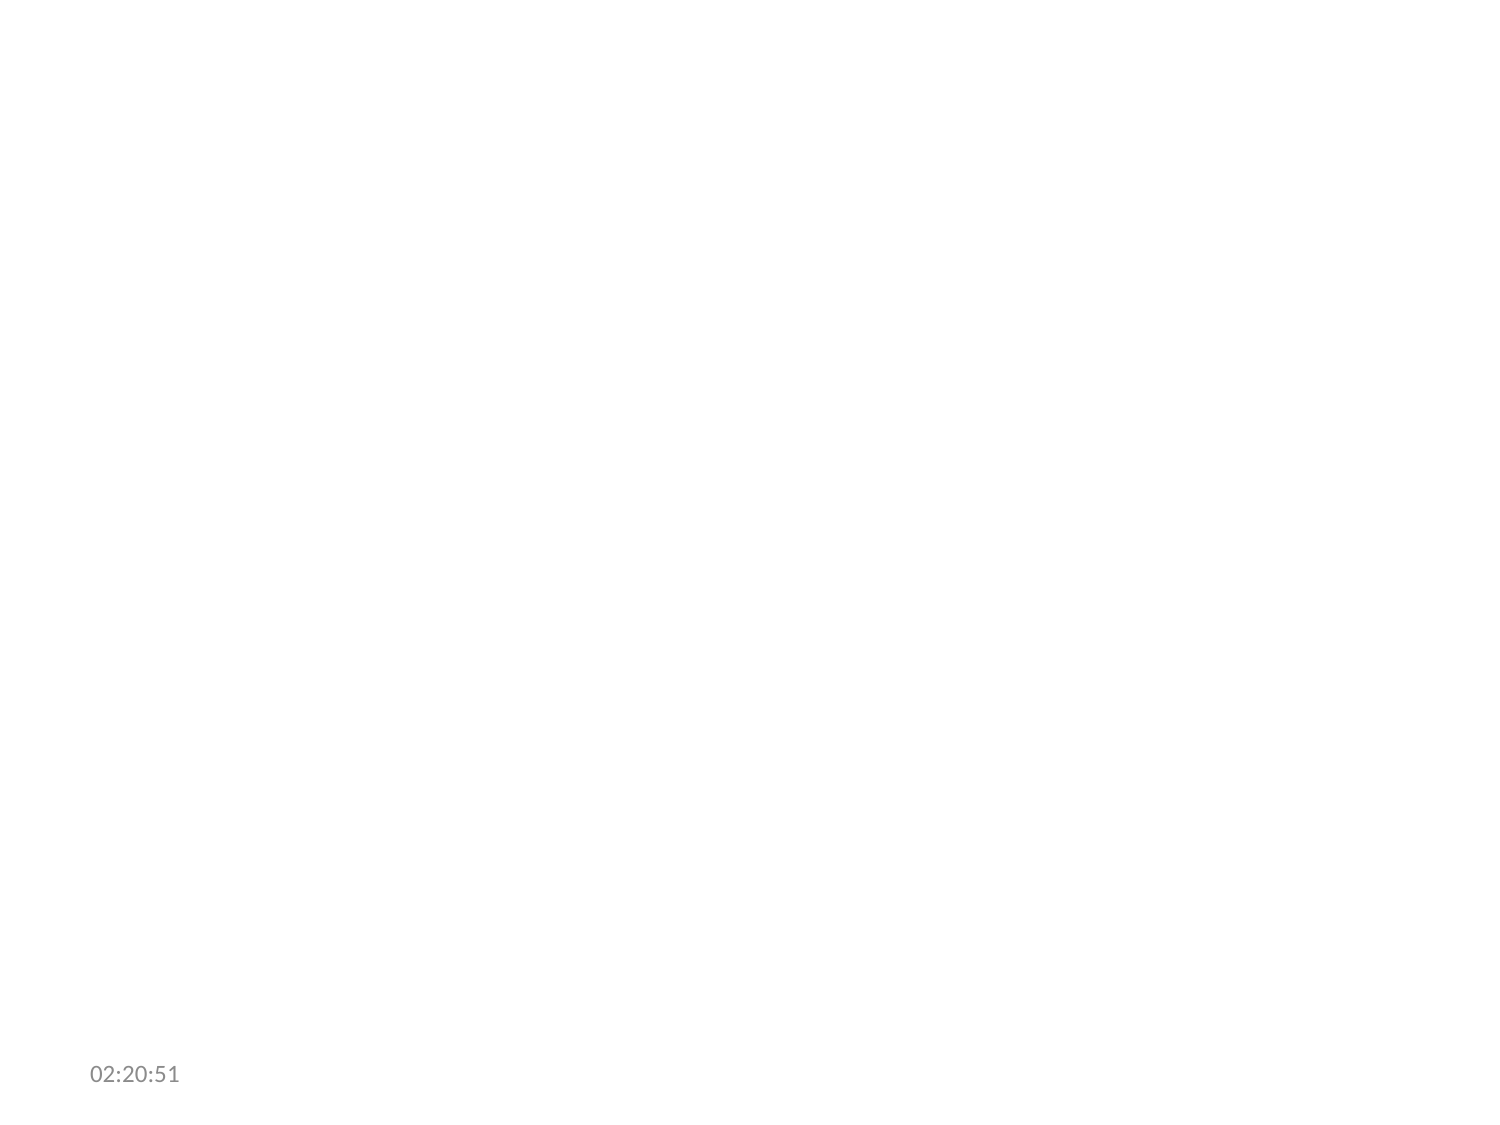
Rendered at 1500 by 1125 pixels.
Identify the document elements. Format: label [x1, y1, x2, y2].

slide_number [75, 1042, 425, 1103]
